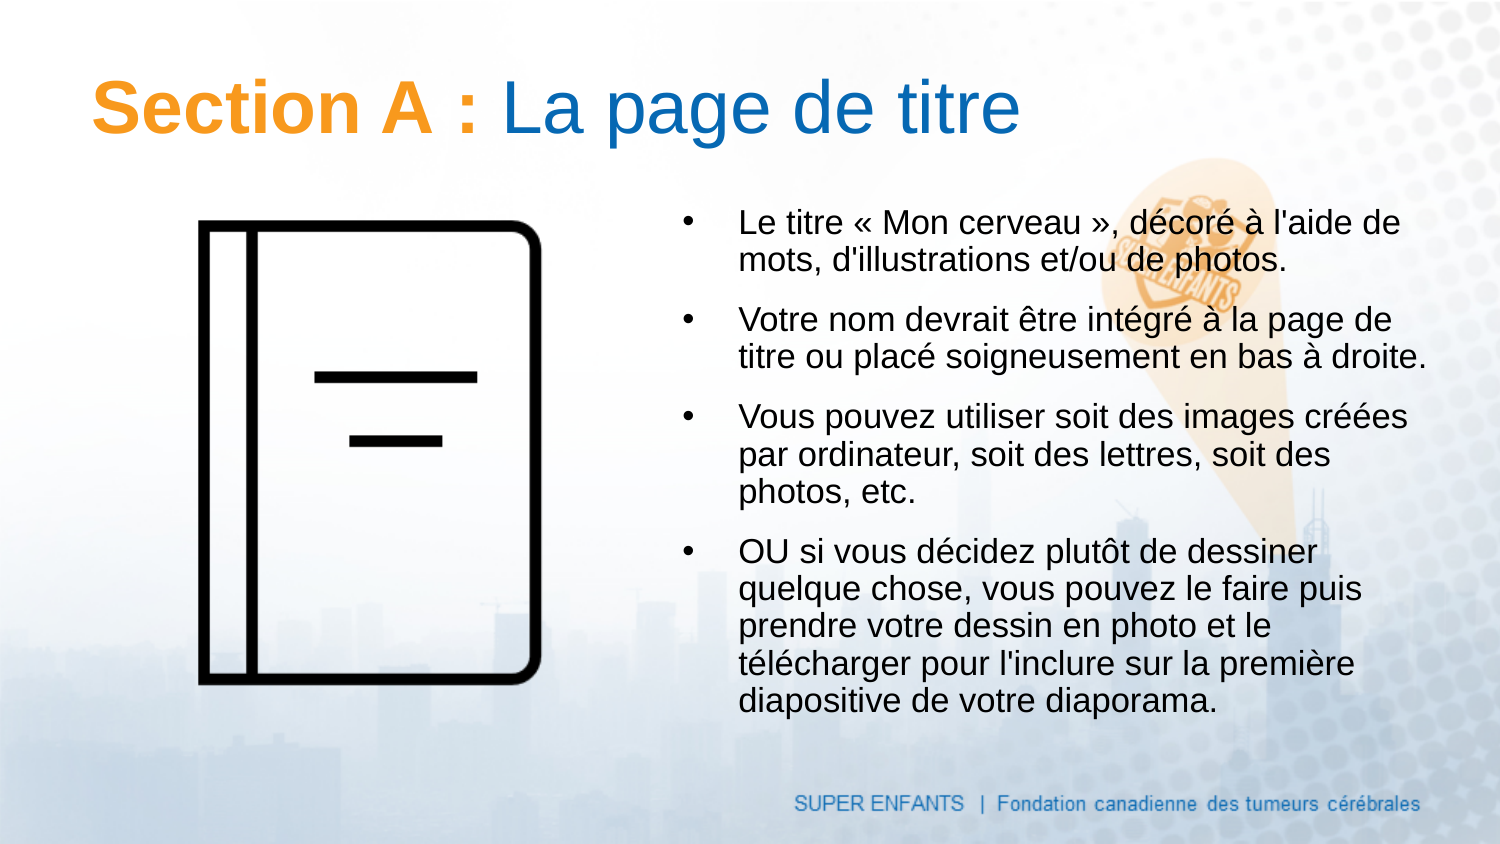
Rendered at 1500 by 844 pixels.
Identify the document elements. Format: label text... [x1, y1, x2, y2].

picture [0, 0, 1500, 844]
list Le titre « Mon cerveau », décoré à l'aide de mots, d'illustrations et/ou de photos. Votre nom devrait être intégré à la page de titre ou placé soigneusement en bas à droite. Vous pouvez utiliser soit des images créées par ordinateur, soit des lettres, soit des photos, etc. OU si vous décidez plutôt de dessiner quelque chose, vous pouvez le faire puis prendre votre dessin en photo et le télécharger pour l'inclure sur la première diapositive de votre diaporama. [667, 196, 1448, 754]
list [88, 174, 646, 732]
title Section A : La page de titre [76, 33, 1426, 175]
